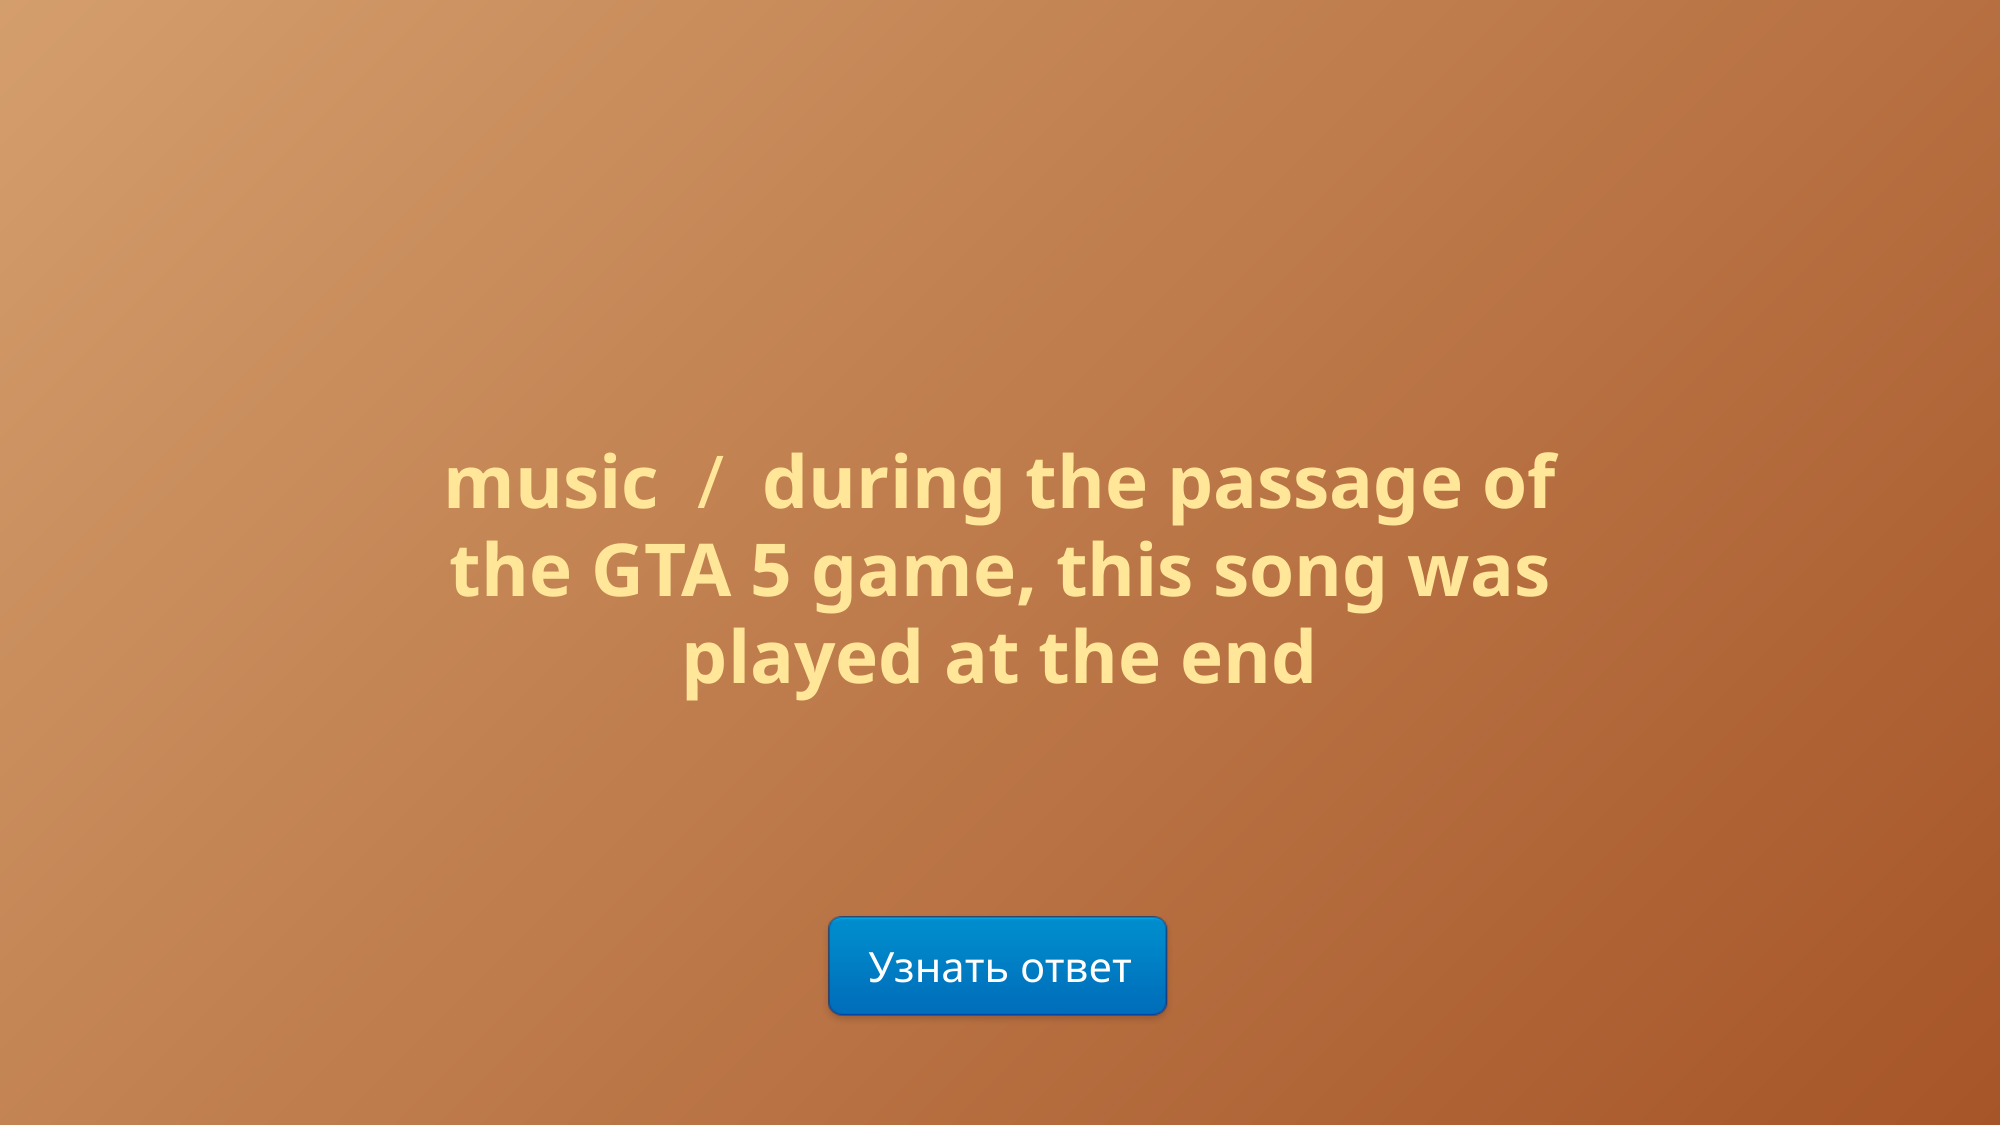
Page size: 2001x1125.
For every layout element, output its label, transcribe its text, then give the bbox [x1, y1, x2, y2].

picture [793, 902, 1180, 1035]
text_box music / during the passage of the GTA 5 game, this song was played at the end [403, 428, 1598, 706]
